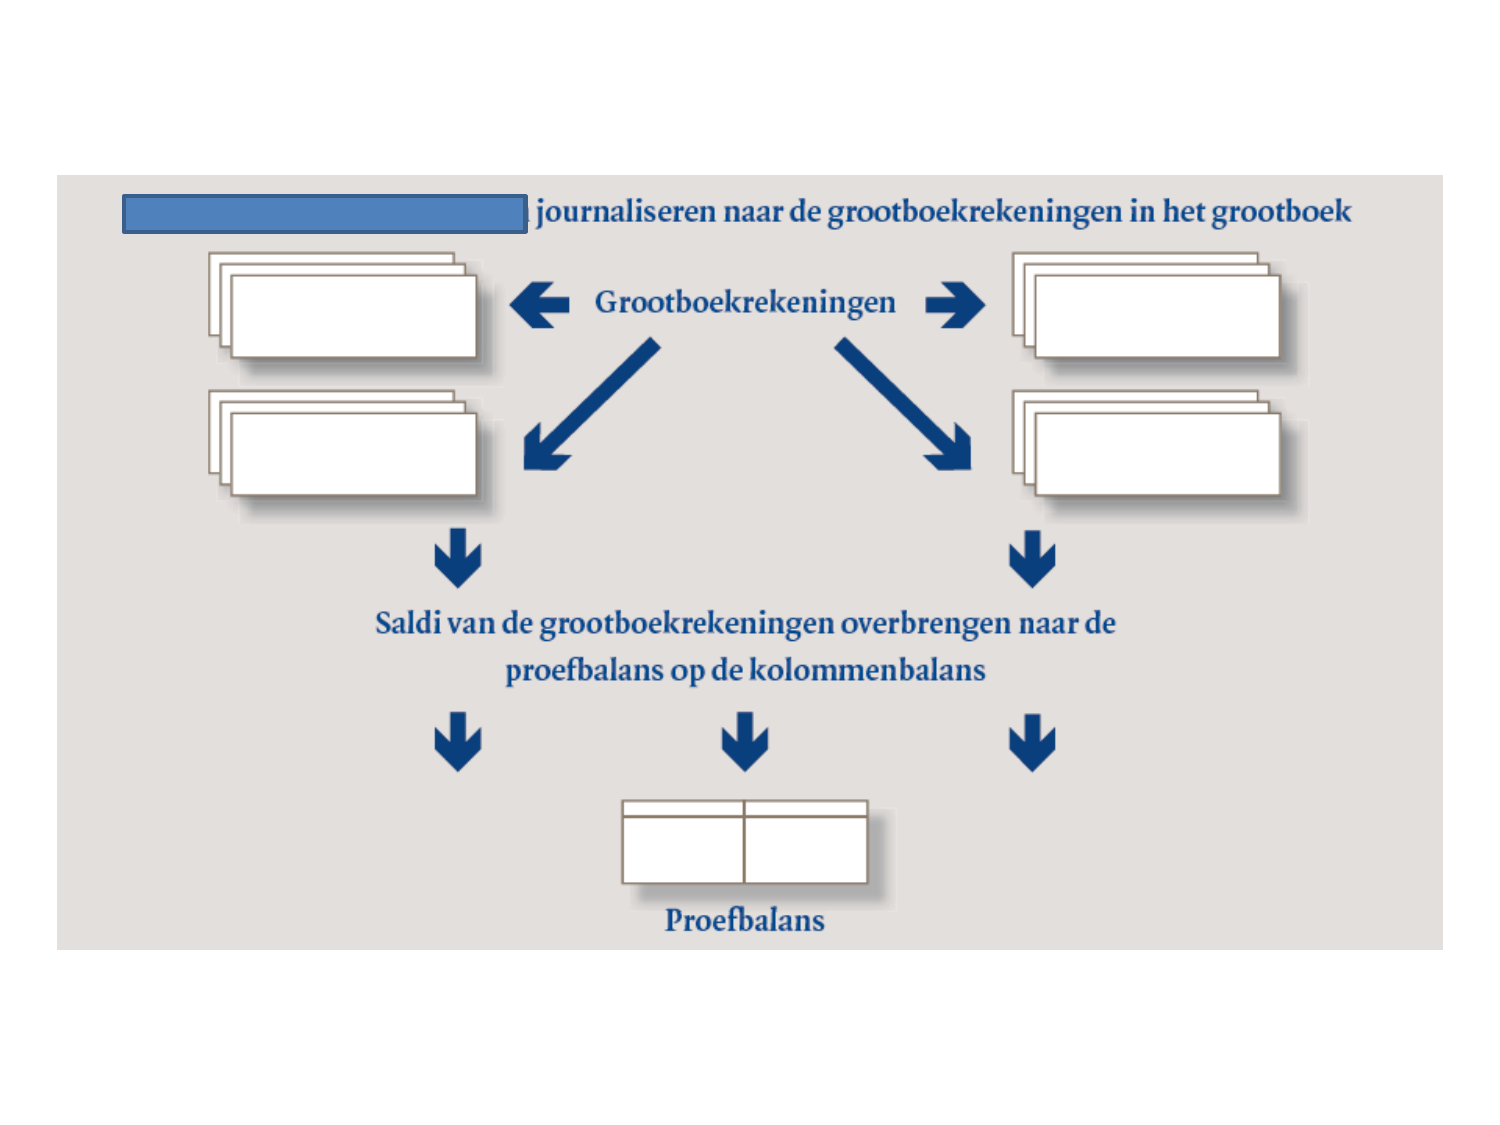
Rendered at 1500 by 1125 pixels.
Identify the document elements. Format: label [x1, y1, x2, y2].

picture [56, 175, 1444, 950]
